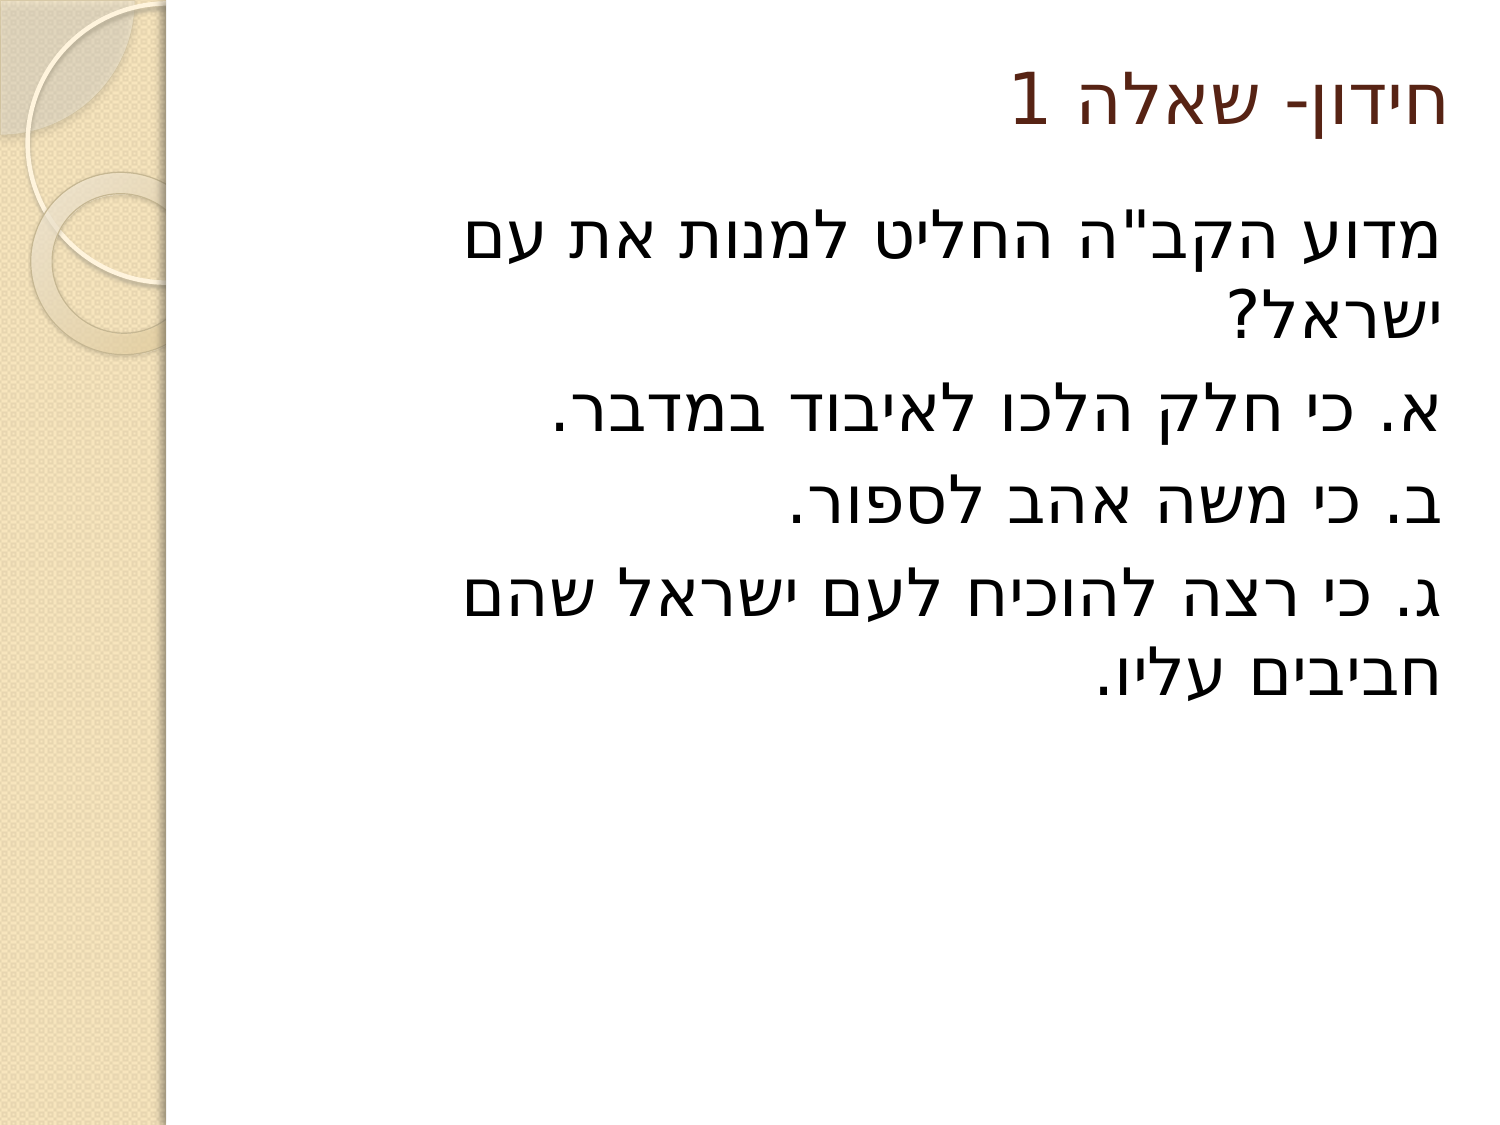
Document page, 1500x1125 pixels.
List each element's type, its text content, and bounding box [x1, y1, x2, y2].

list מדוע הקב"ה החליט למנות את עם ישראל? א. כי חלק הלכו לאיבוד במדבר. ב. כי משה אהב לספור. ג. כי רצה להוכיח לעם ישראל שהם חביבים עליו. [242, 184, 1473, 972]
title חידון- שאלה 1 [235, 45, 1466, 233]
